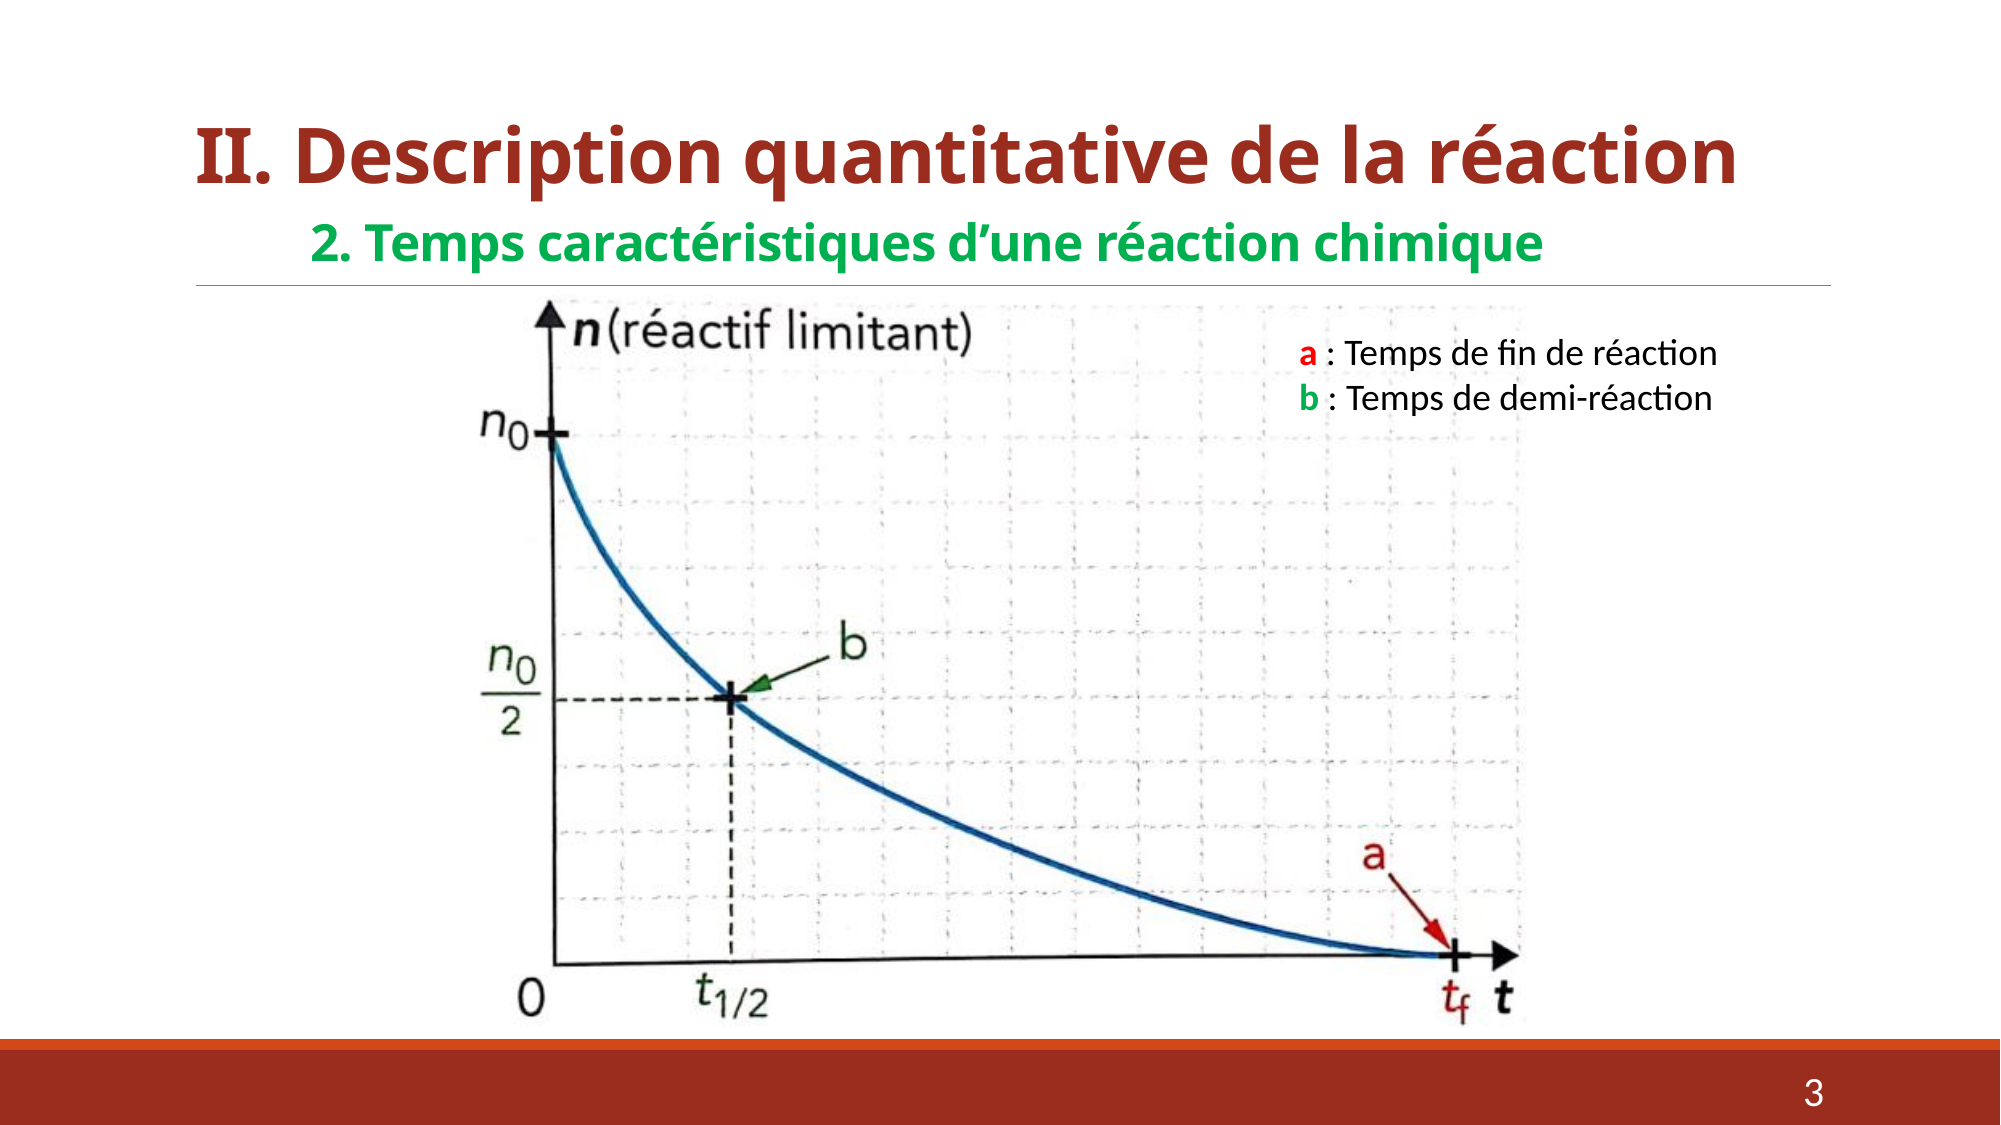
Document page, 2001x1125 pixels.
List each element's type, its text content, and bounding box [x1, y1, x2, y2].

picture [478, 294, 1532, 1028]
title II. Description quantitative de la réaction 2. Temps caractéristiques d’une réaction chimique [180, 47, 1830, 285]
slide_number 3 [1624, 1059, 1840, 1120]
text_box a : Temps de fin de réaction b : Temps de demi-réaction [1540, 320, 1777, 425]
